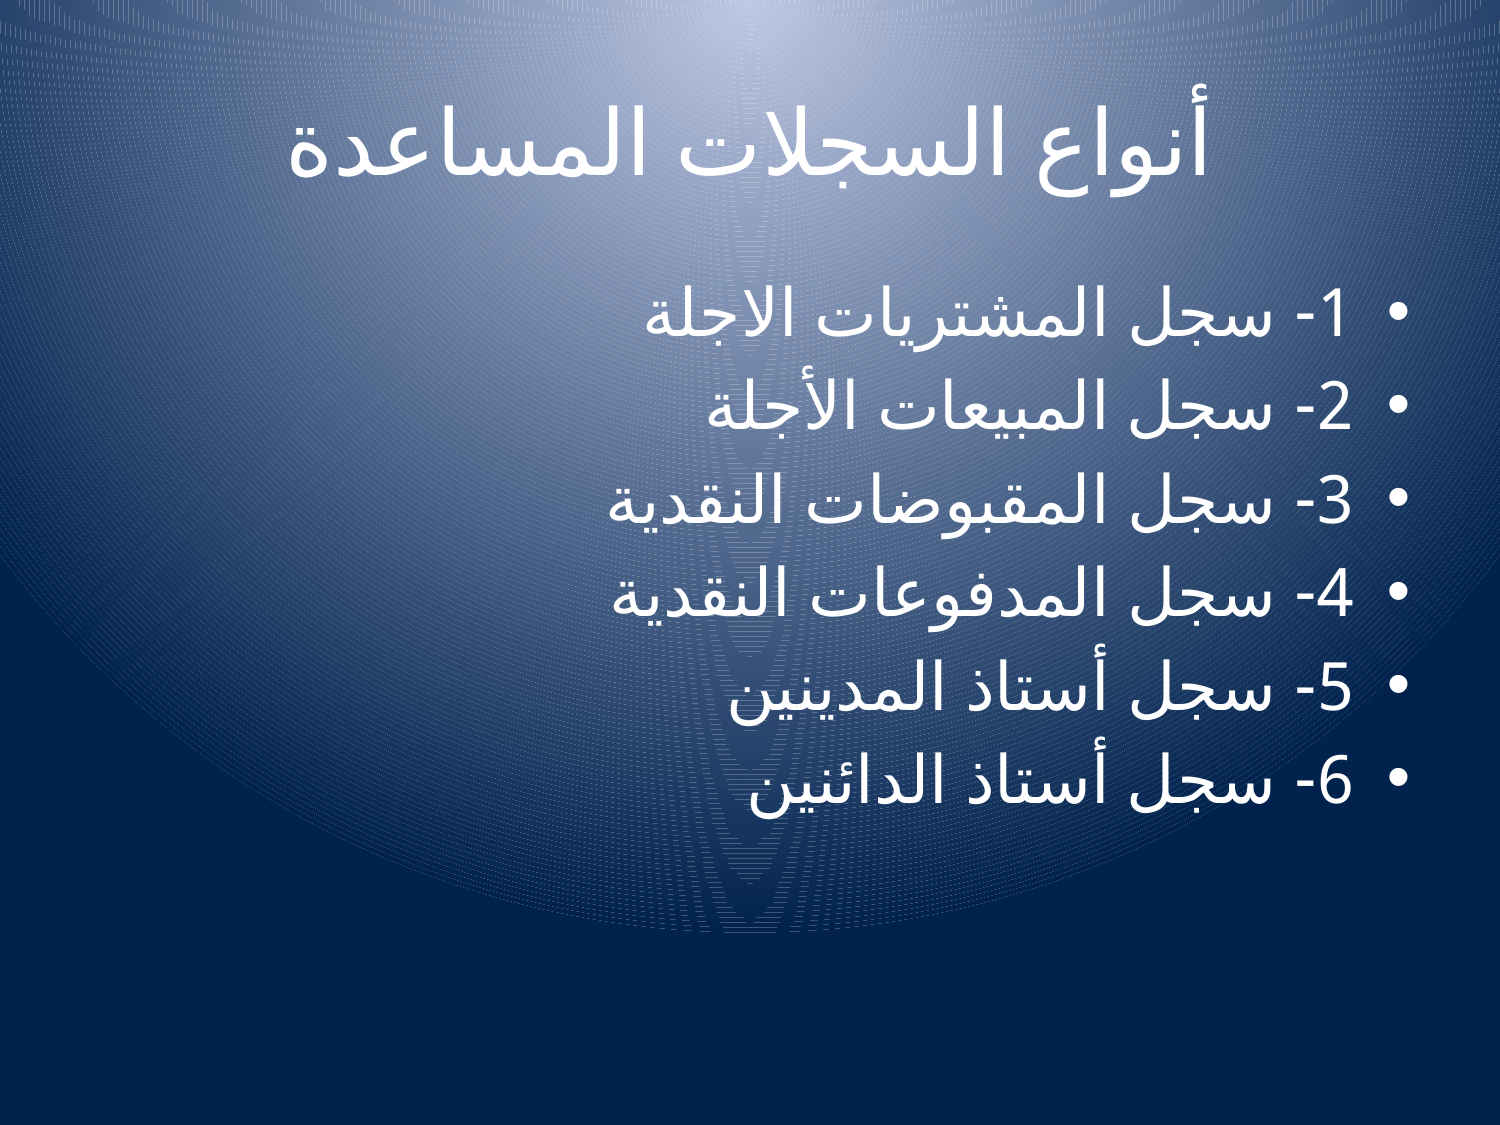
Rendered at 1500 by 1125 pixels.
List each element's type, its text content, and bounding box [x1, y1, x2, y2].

title أنواع السجلات المساعدة [75, 45, 1425, 233]
list 1- سجل المشتريات الاجلة 2- سجل المبيعات الأجلة 3- سجل المقبوضات النقدية 4- سجل المدفوعات النقدية 5- سجل أستاذ المدينين 6- سجل أستاذ الدائنين [75, 262, 1425, 1005]
